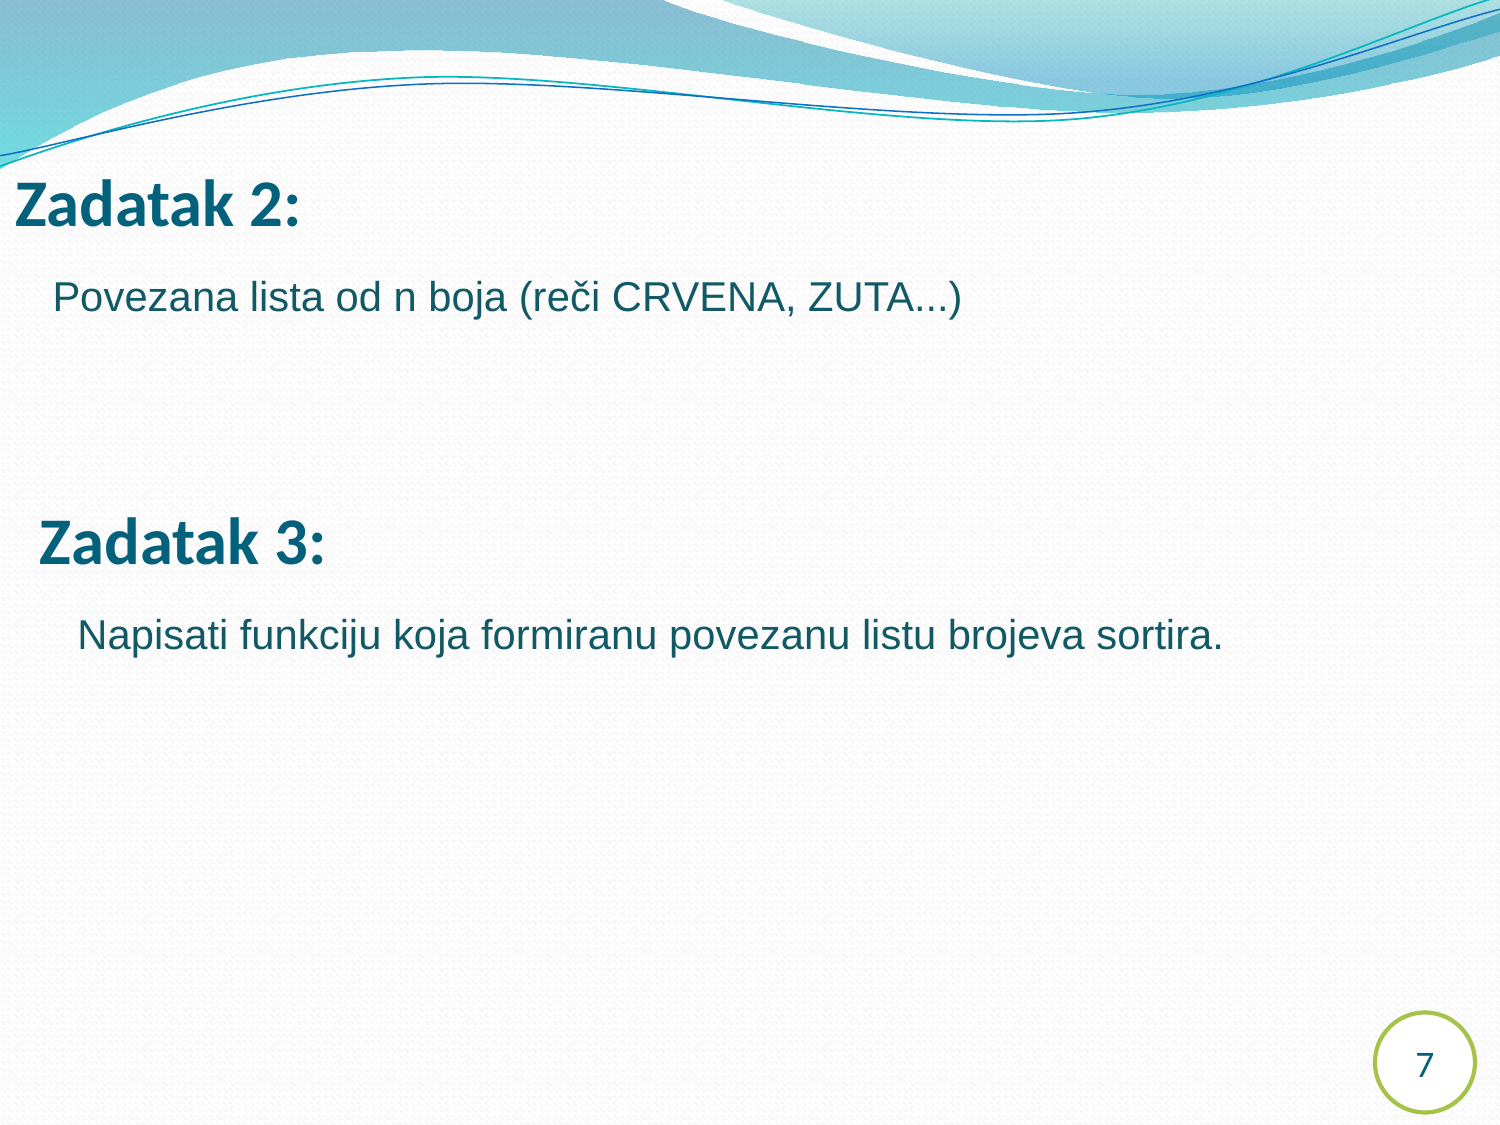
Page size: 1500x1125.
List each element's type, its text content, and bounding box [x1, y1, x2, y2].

text_box 7 [1372, 1010, 1478, 1115]
text_box Povezana lista od n boja (reči CRVENA, ZUTA...) [37, 262, 1463, 363]
text_box Napisati funkciju koja formiranu povezanu listu brojeva sortira. [62, 600, 1488, 700]
text_box Zadatak 3: [24, 450, 1200, 586]
text_box Zadatak 2: [0, 112, 1175, 248]
